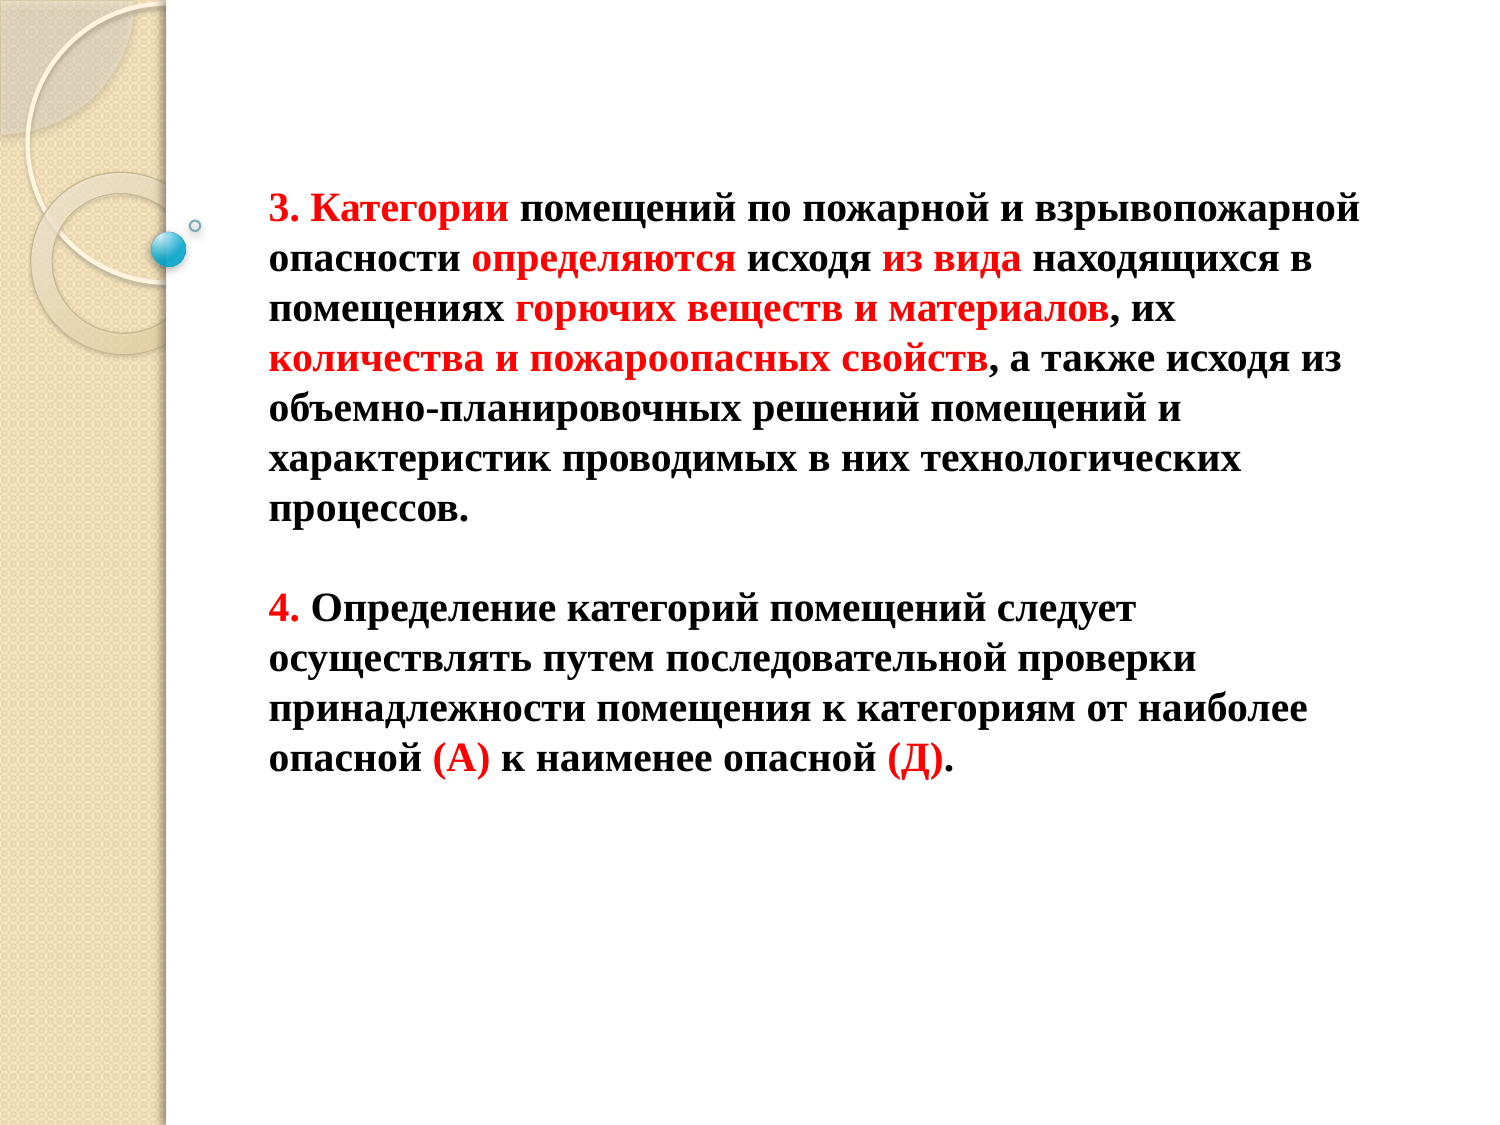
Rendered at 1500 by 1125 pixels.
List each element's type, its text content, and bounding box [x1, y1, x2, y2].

text_box 3. Категории помещений по пожарной и взрывопожарной опасности определяются исходя из вида находящихся в помещениях горючих веществ и материалов, их количества и пожароопасных свойств, а также исходя из объемно-планировочных решений помещений и характеристик проводимых в них технологических процессов. 4. Определение категорий помещений следует осуществлять путем последовательной проверки принадлежности помещения к категориям от наиболее опасной (А) к наименее опасной (Д). [253, 172, 1412, 888]
